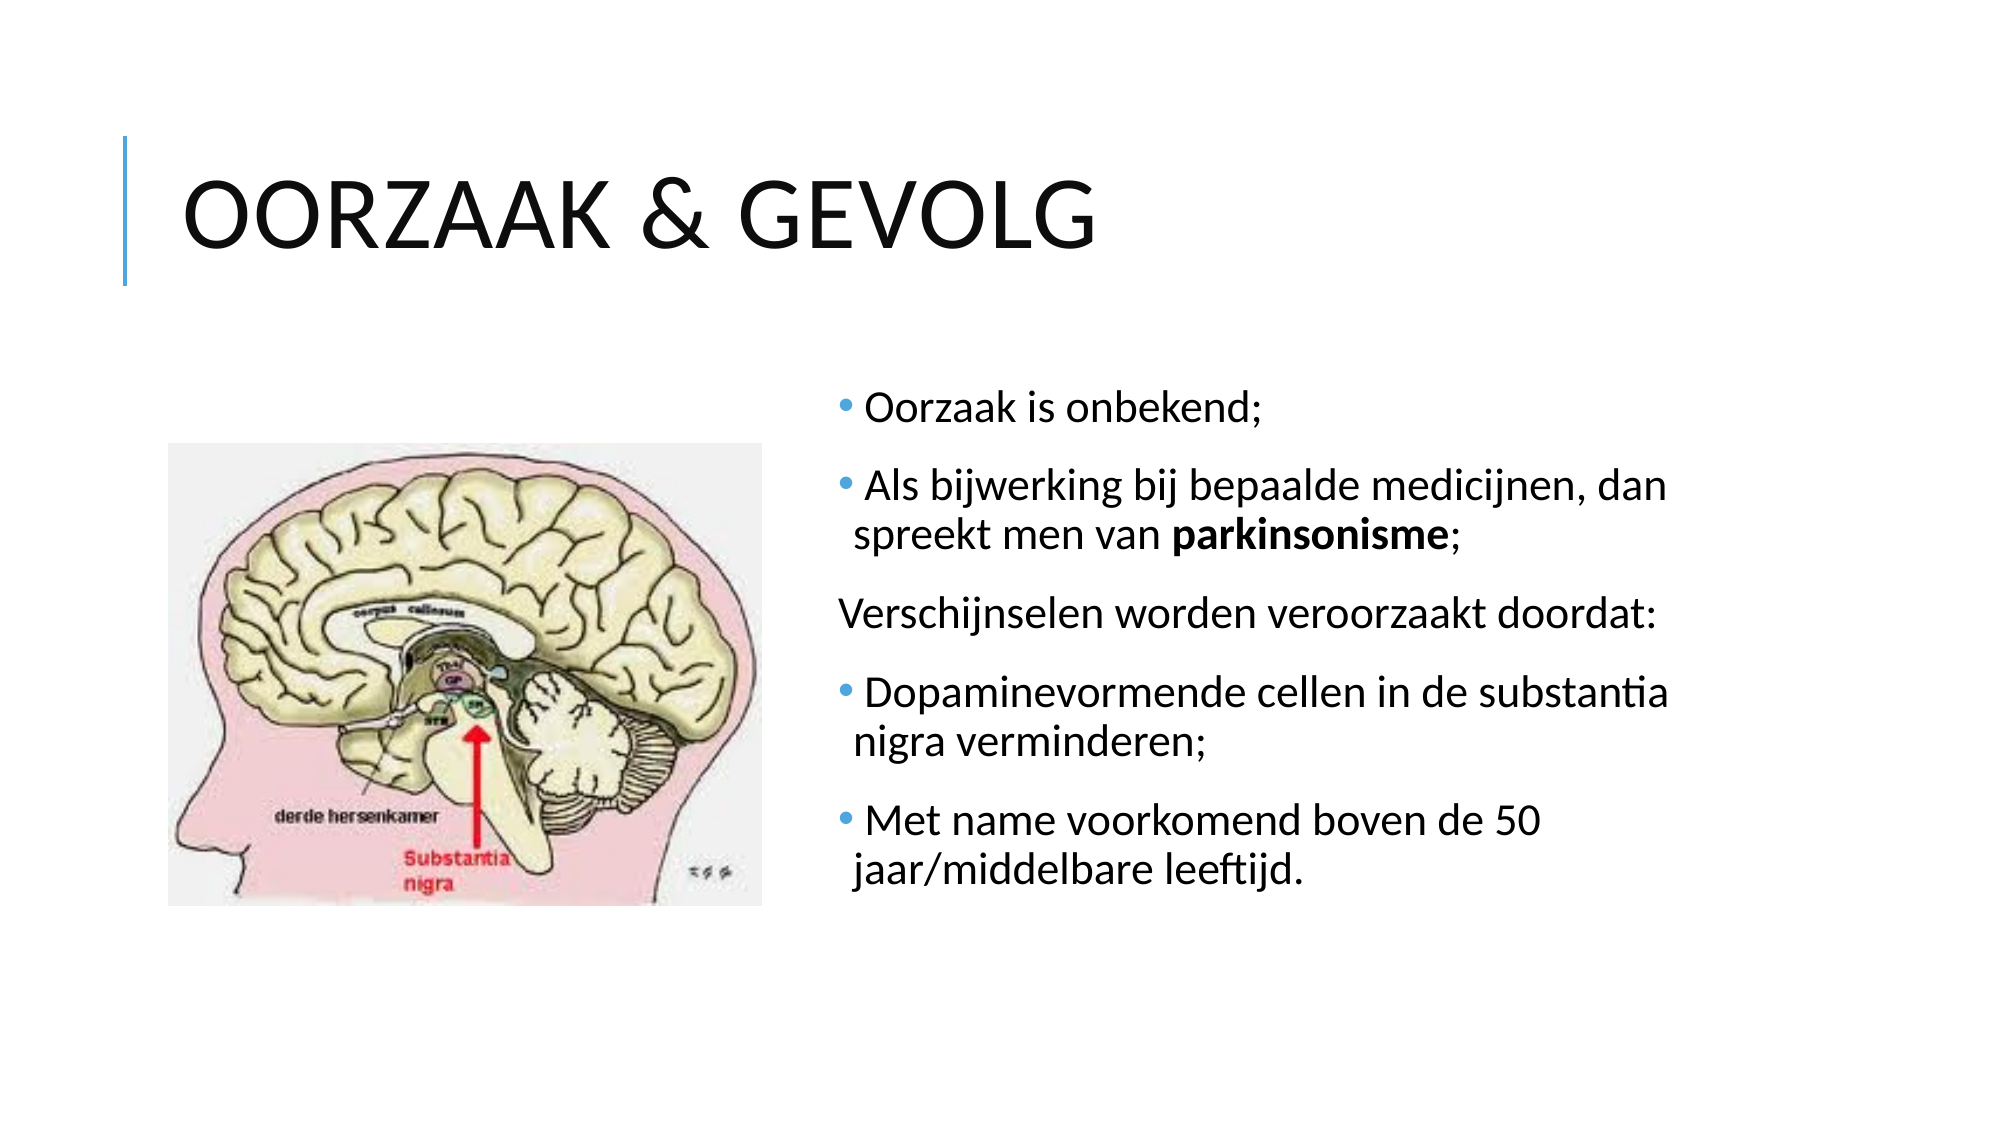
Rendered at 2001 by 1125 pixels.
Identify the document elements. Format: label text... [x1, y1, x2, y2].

list Oorzaak is onbekend; Als bijwerking bij bepaalde medicijnen, dan spreekt men van parkinsonisme; Verschijnselen worden veroorzaakt doordat: Dopaminevormende cellen in de substantia nigra verminderen; Met name voorkomend boven de 50 jaar/middelbare leeftijd. [830, 375, 1763, 1035]
title Oorzaak & gevolg [168, 96, 1763, 342]
picture [167, 442, 762, 906]
